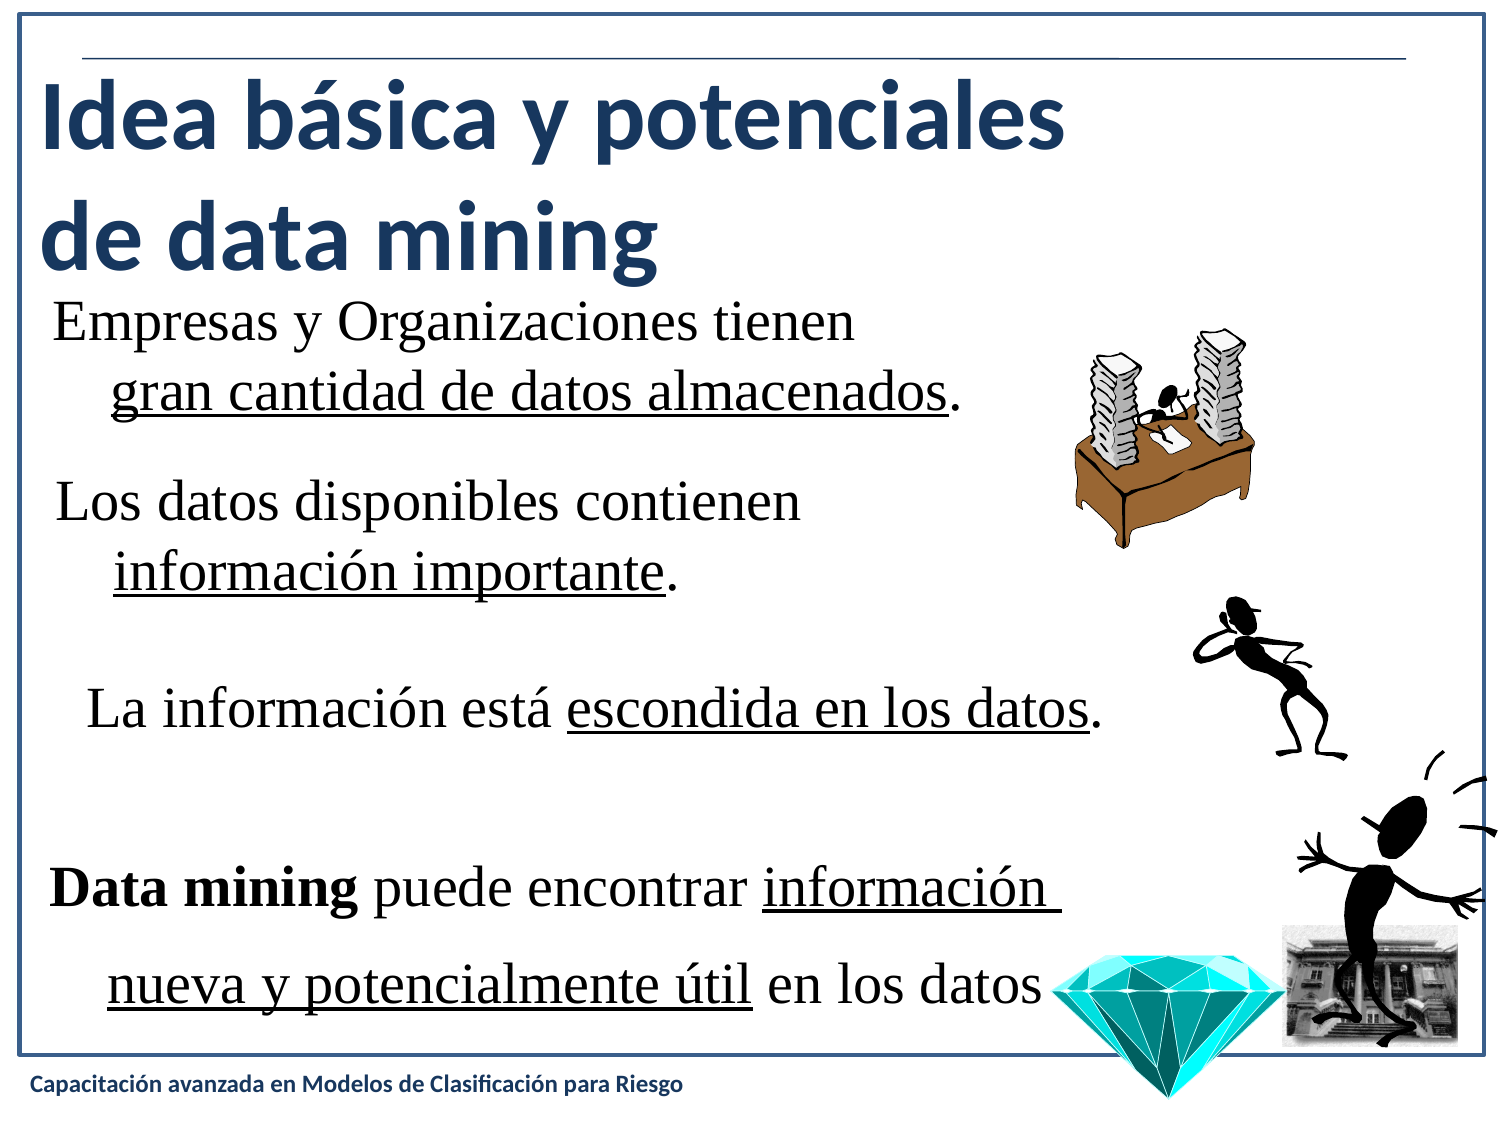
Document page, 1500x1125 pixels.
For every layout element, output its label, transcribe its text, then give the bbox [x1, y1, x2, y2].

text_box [49, 596, 1351, 748]
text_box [29, 749, 1500, 1101]
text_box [37, 274, 1257, 552]
title Idea básica y potenciales de data mining [24, 119, 1463, 221]
text_box Los datos disponibles contienen información importante. [40, 557, 818, 610]
